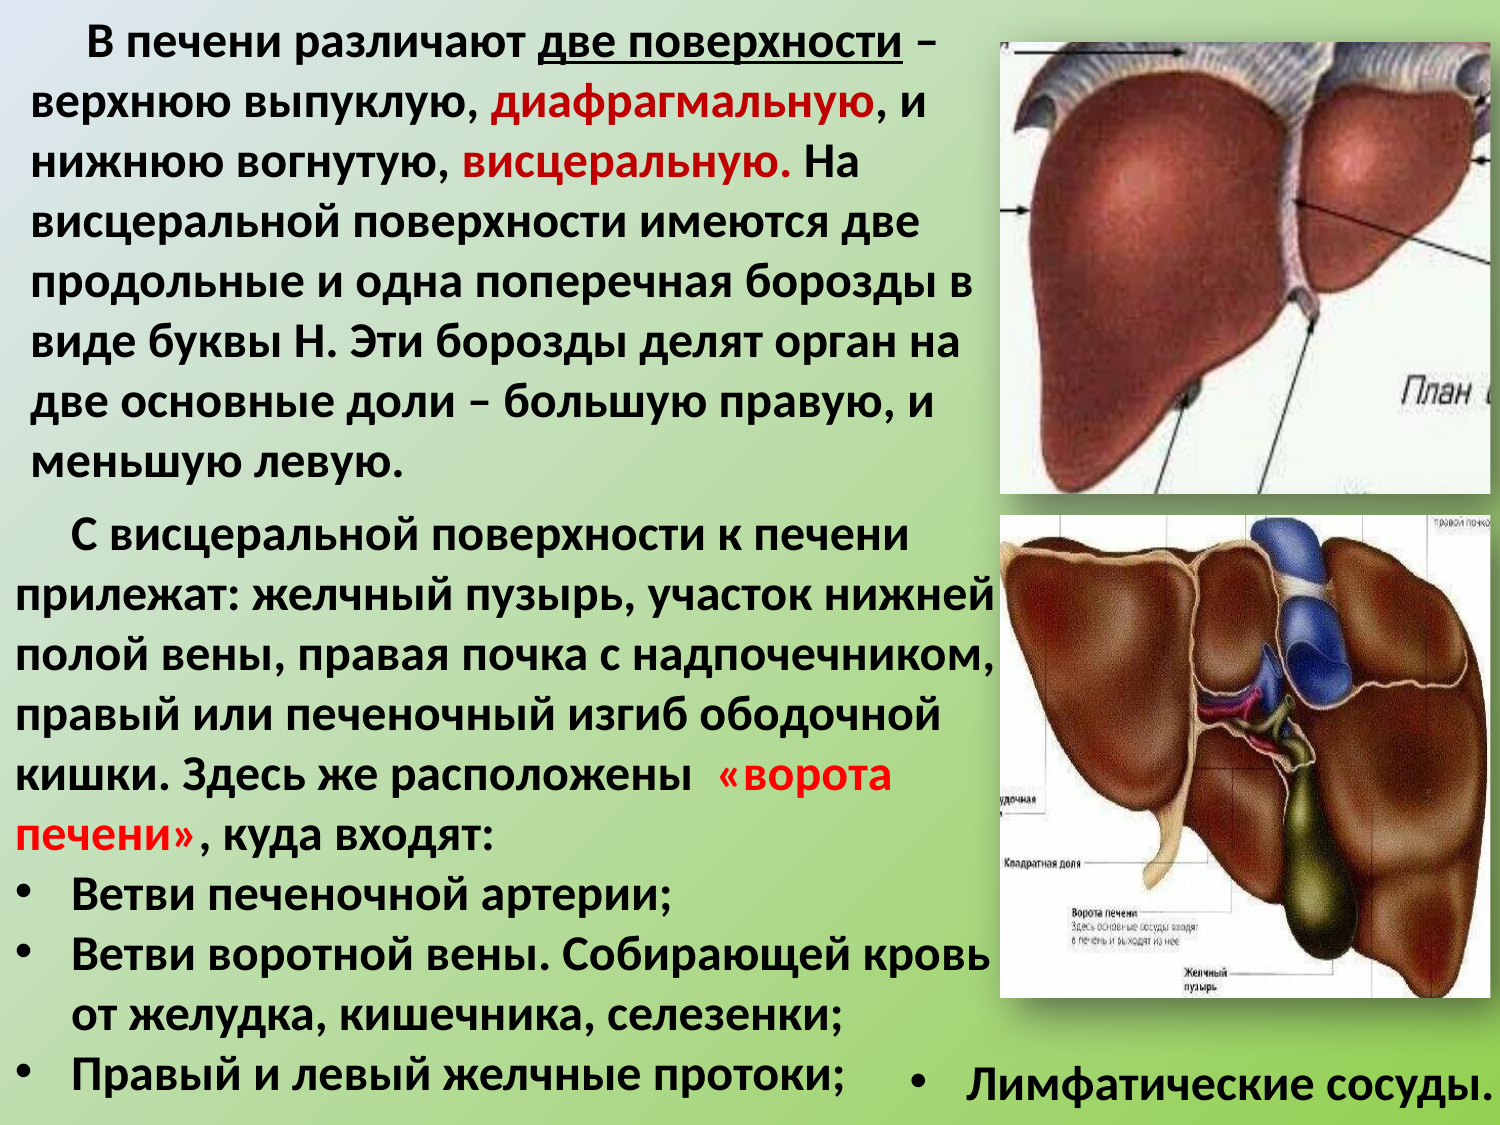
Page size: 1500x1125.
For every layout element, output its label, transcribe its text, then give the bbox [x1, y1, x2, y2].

text_box С висцеральной поверхности к печени прилежат: желчный пузырь, участок нижней полой вены, правая почка с надпочечником, правый или печеночный изгиб ободочной кишки. Здесь же расположены «ворота печени», куда входят: Ветви печеночной артерии; Ветви воротной вены. Собирающей кровь от желудка, кишечника, селезенки; Правый и левый желчные протоки; [0, 493, 1048, 1108]
list В печени различают две поверхности – верхнюю выпуклую, диафрагмальную, и нижнюю вогнутую, висцеральную. На висцеральной поверхности имеются две продольные и одна поперечная борозды в виде буквы Н. Эти борозды делят орган на две основные доли – большую правую, и меньшую левую. [15, 0, 1032, 493]
text_box Лимфатические сосуды. [894, 1043, 1500, 1119]
picture [999, 42, 1491, 494]
picture [999, 514, 1491, 999]
